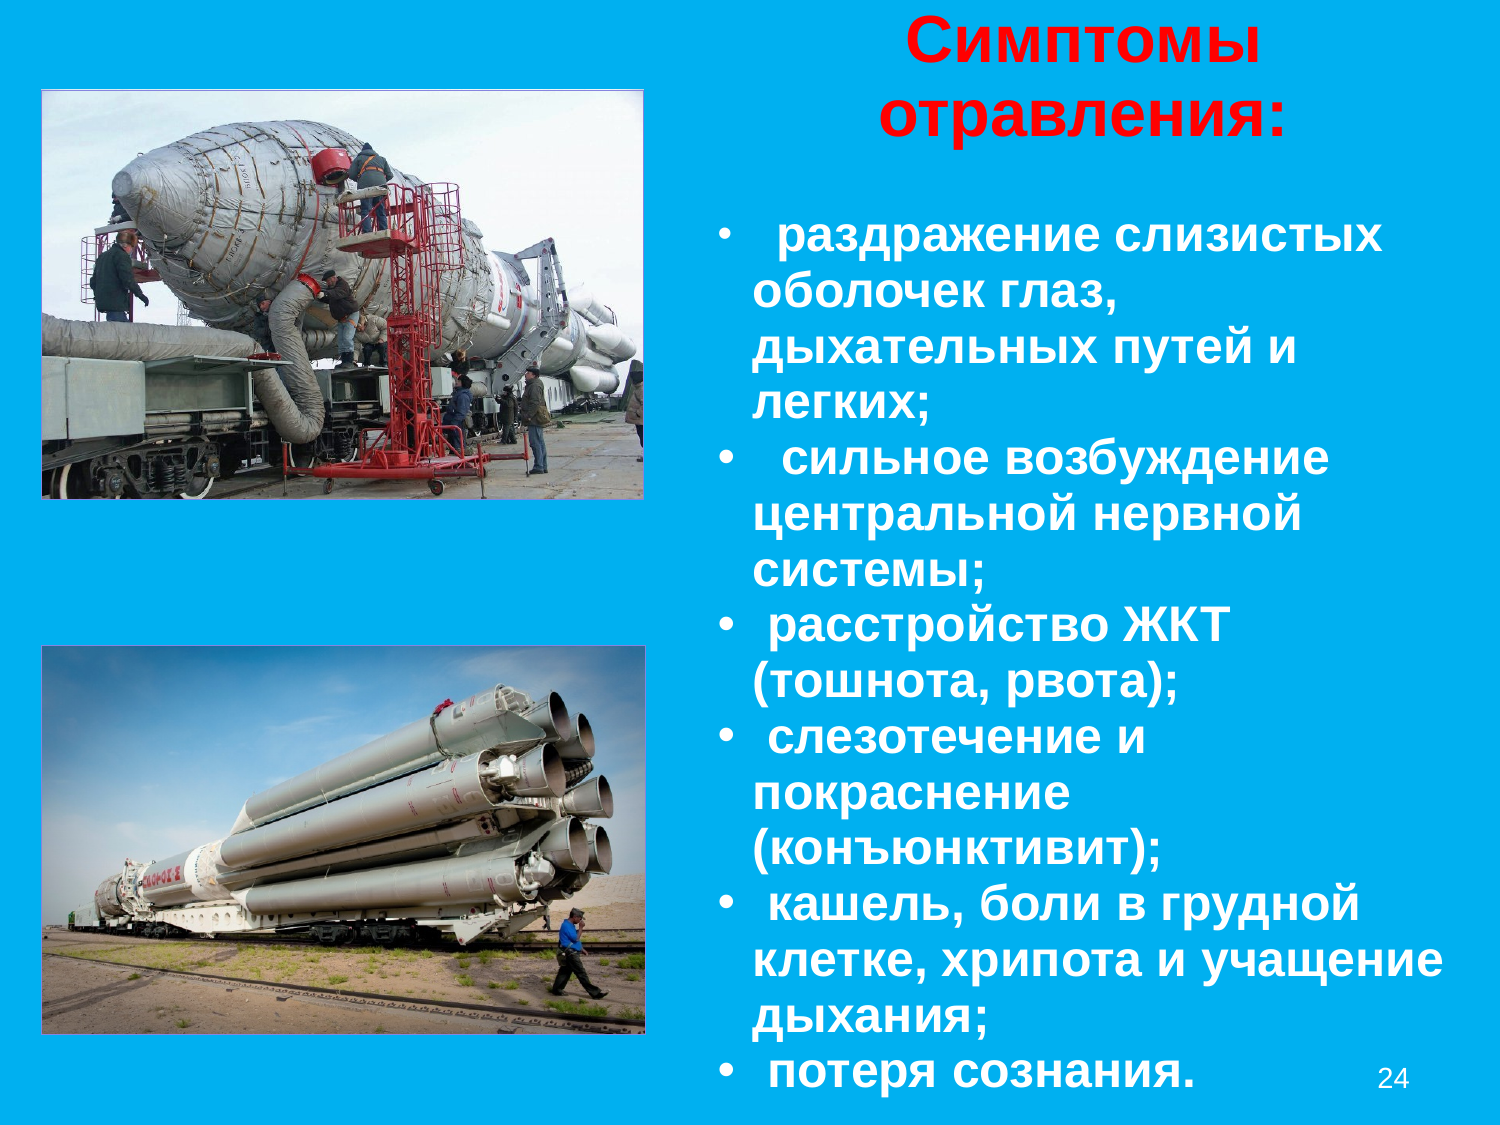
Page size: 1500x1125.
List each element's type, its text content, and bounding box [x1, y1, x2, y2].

slide_number 24 [1074, 1024, 1425, 1103]
picture [42, 646, 645, 1034]
text_box Симптомы отравления: раздражение слизистых оболочек глаз, дыхательных путей и легких; сильное возбуждение центральной нервной системы; расстройство ЖКТ (тошнота, рвота); слезотечение и покраснение (конъюнктивит); кашель, боли в грудной клетке, хрипота и учащение дыхания; потеря сознания. [702, 0, 1465, 1107]
picture [42, 90, 643, 499]
